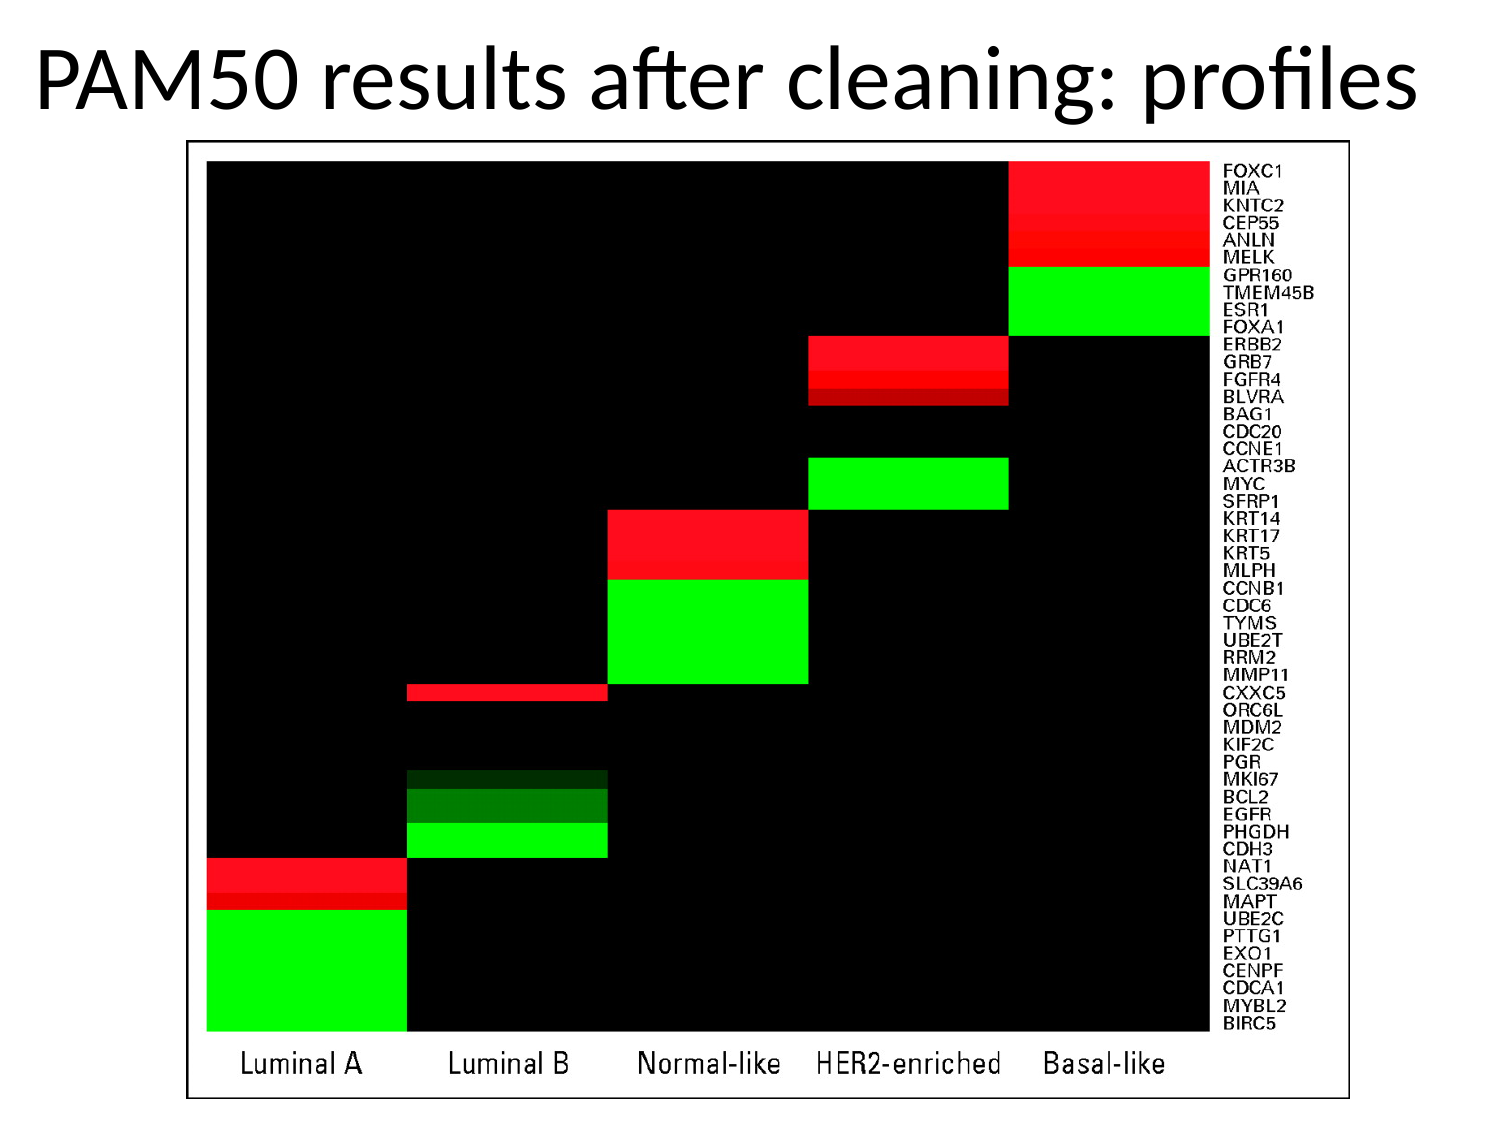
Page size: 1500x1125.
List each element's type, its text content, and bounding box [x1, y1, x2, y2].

picture [186, 140, 1350, 1099]
title PAM50 results after cleaning: profiles [0, 0, 1500, 167]
